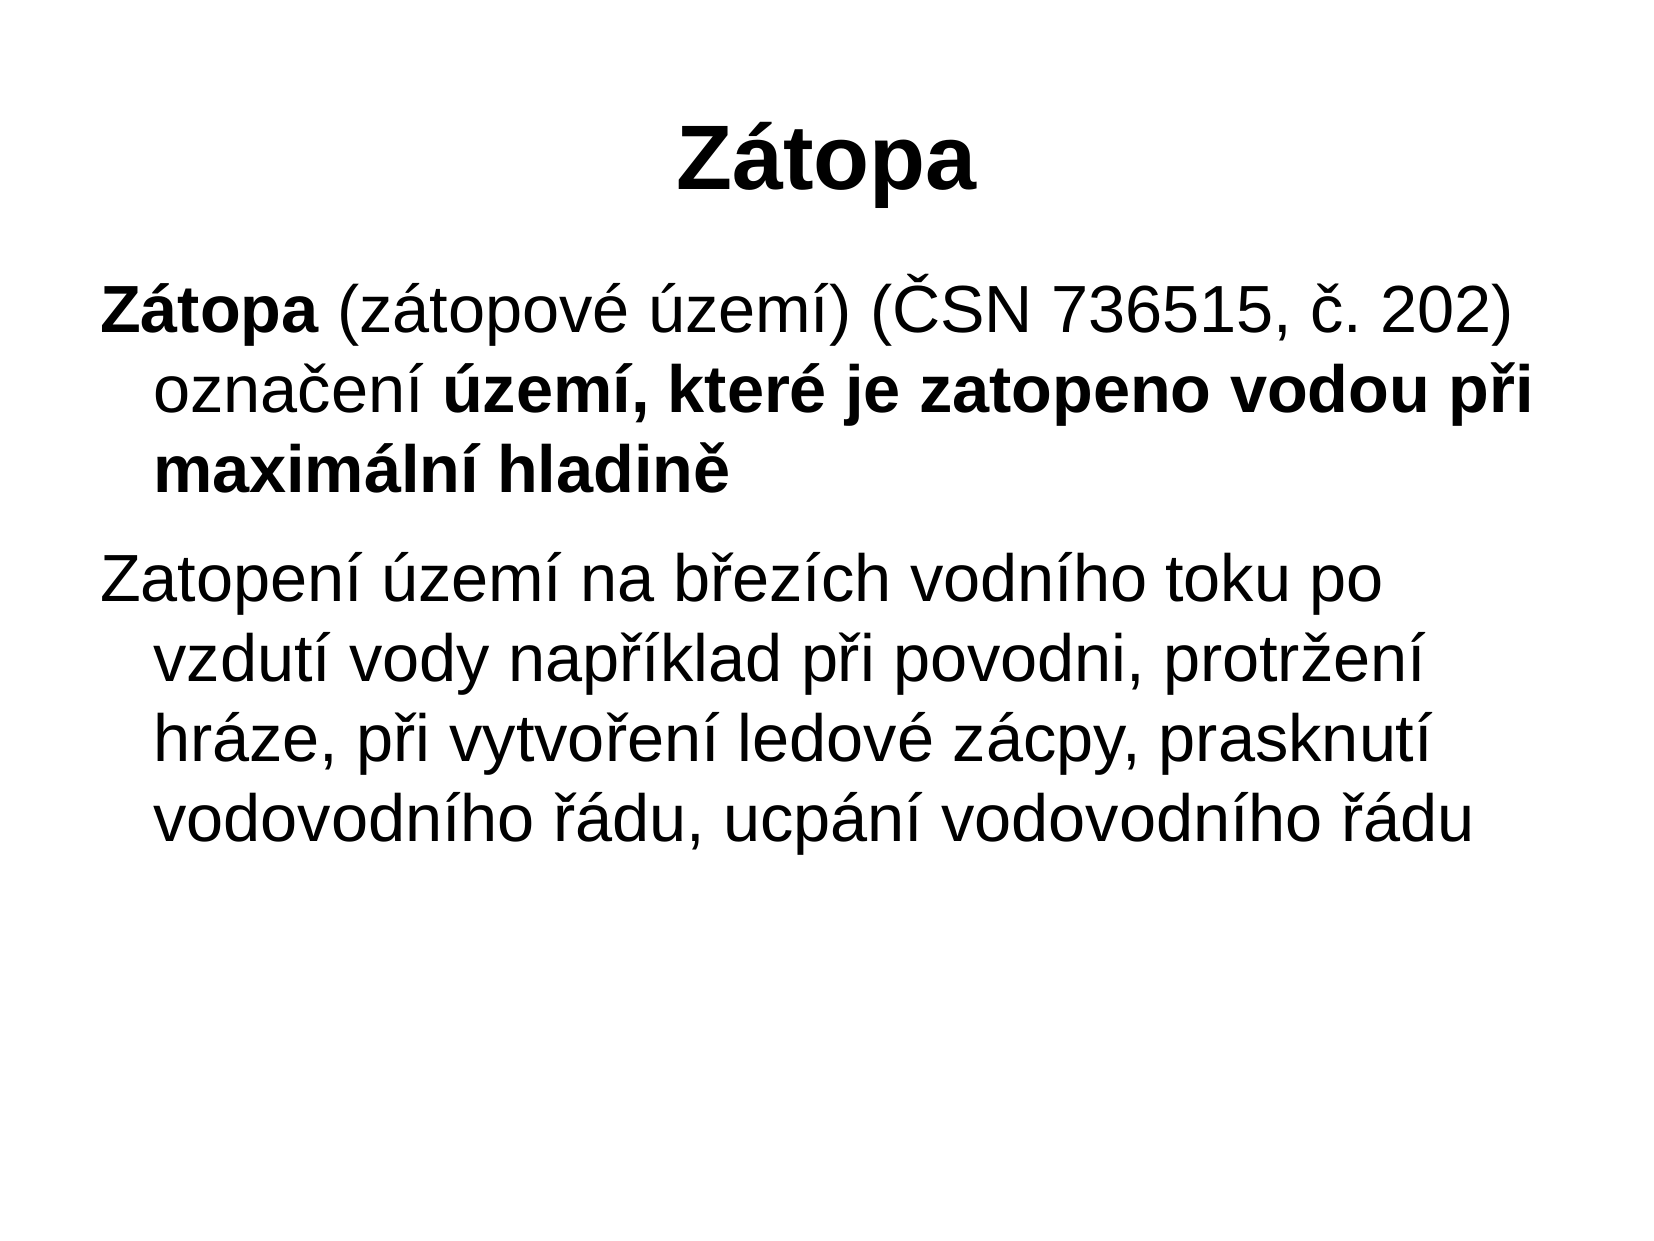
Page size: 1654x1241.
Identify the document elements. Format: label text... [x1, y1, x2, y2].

title Zátopa [82, 49, 1572, 257]
list Zátopa (zátopové území) (ČSN 736515, č. 202) označení území, které je zatopeno vodou při maximální hladině Zatopení území na březích vodního toku po vzdutí vody například při povodni, protržení hráze, při vytvoření ledové zácpy, prasknutí vodovodního řádu, ucpání vodovodního řádu [82, 265, 1572, 1109]
